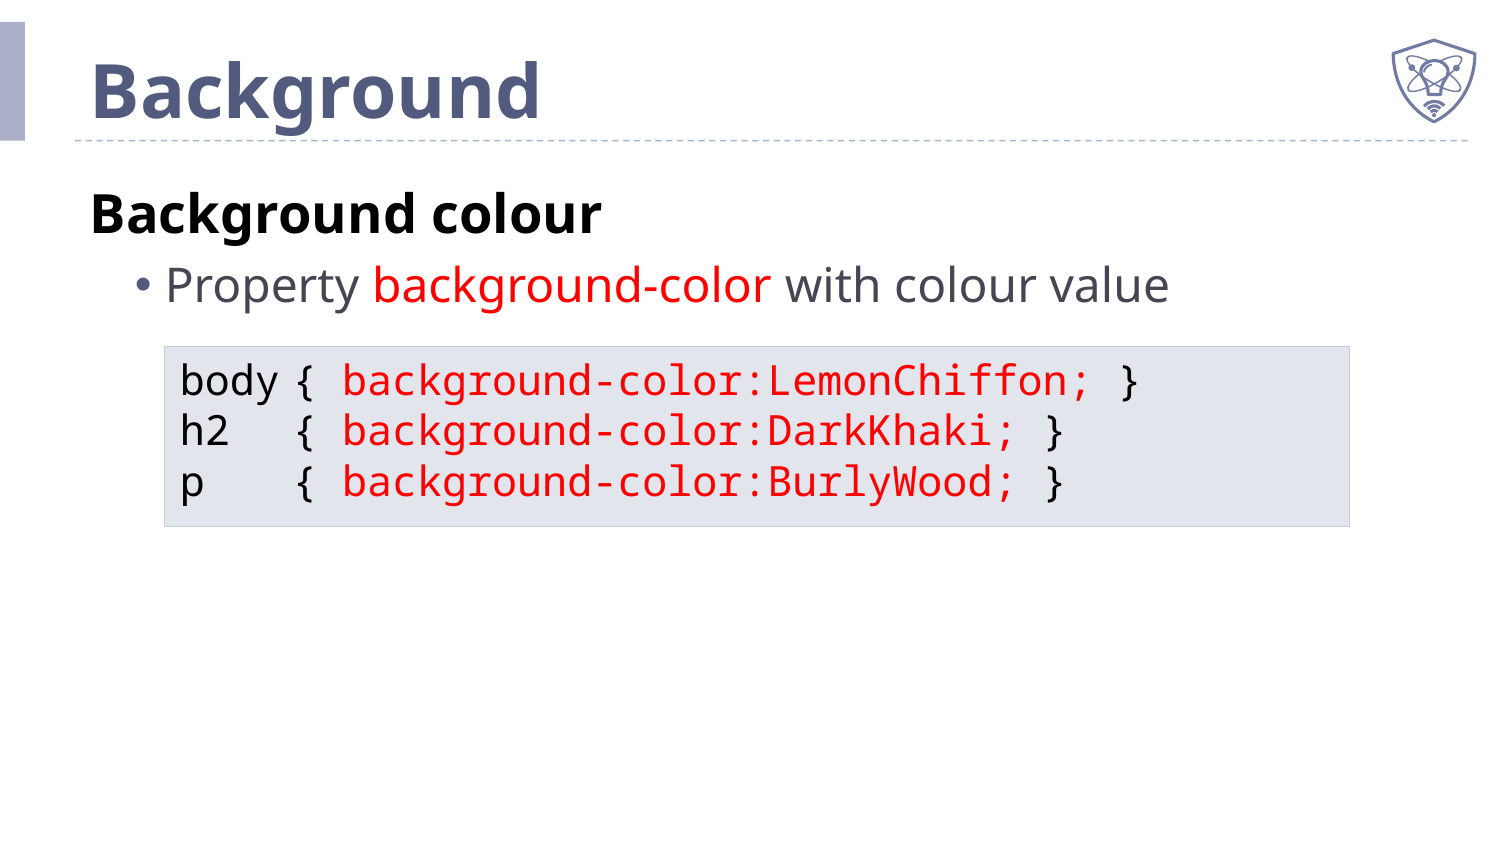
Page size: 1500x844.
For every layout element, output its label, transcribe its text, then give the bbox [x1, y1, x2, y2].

title Background [75, 18, 1475, 141]
text_box body { background-color:LemonChiffon; } h2 { background-color:DarkKhaki; } p { background-color:BurlyWood; } [164, 346, 1350, 527]
list Background colour Property background-color with colour value [75, 171, 1475, 835]
